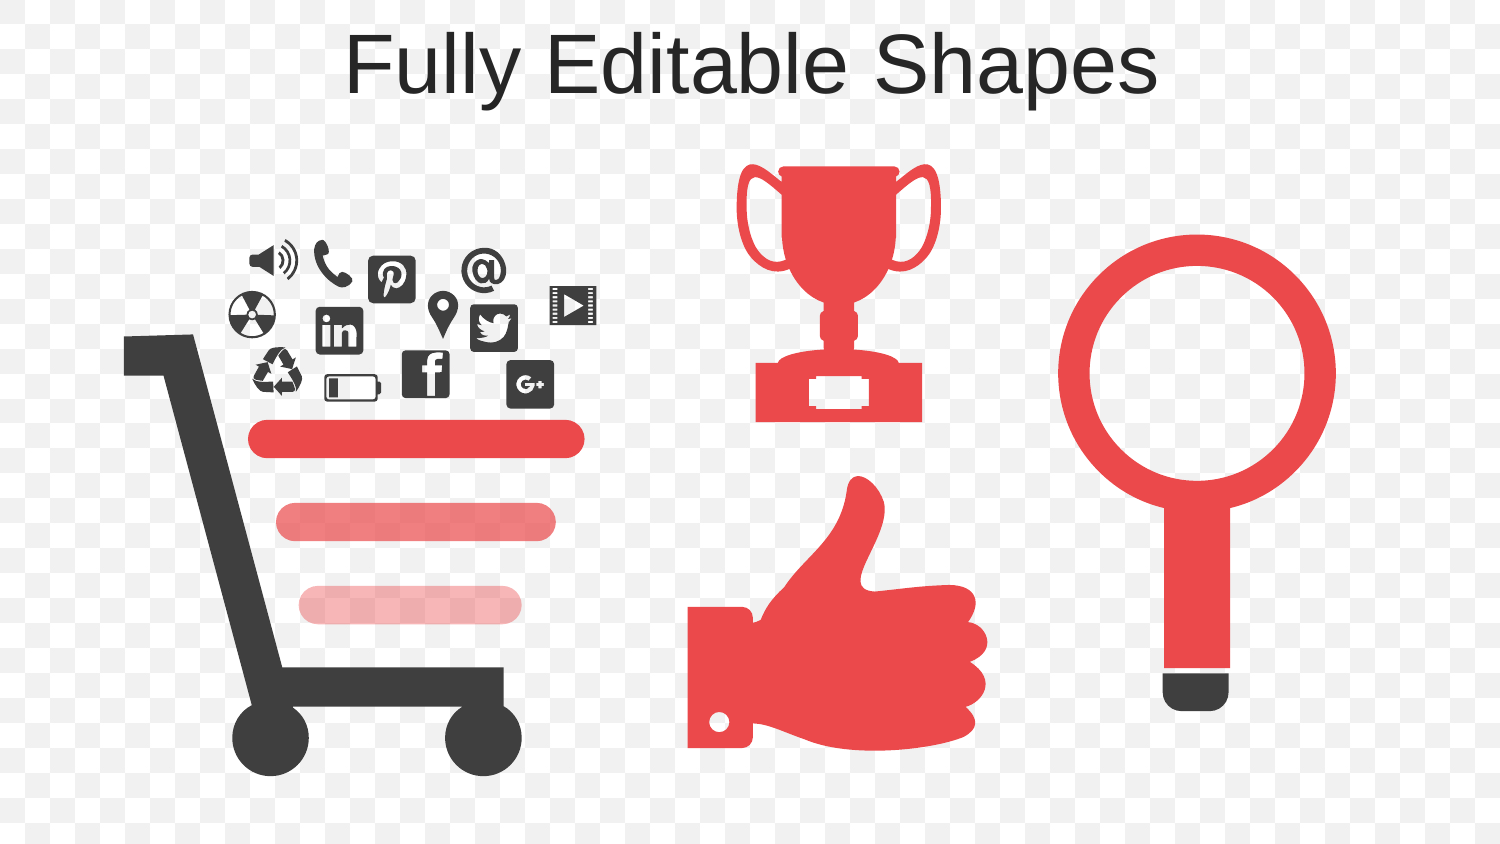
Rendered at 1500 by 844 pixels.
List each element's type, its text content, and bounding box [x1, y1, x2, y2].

text_box [734, 162, 944, 425]
text_box [685, 473, 990, 753]
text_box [1032, 360, 1426, 647]
picture [0, 0, 1500, 844]
list Fully Editable Shapes [39, 15, 1464, 105]
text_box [123, 238, 597, 777]
